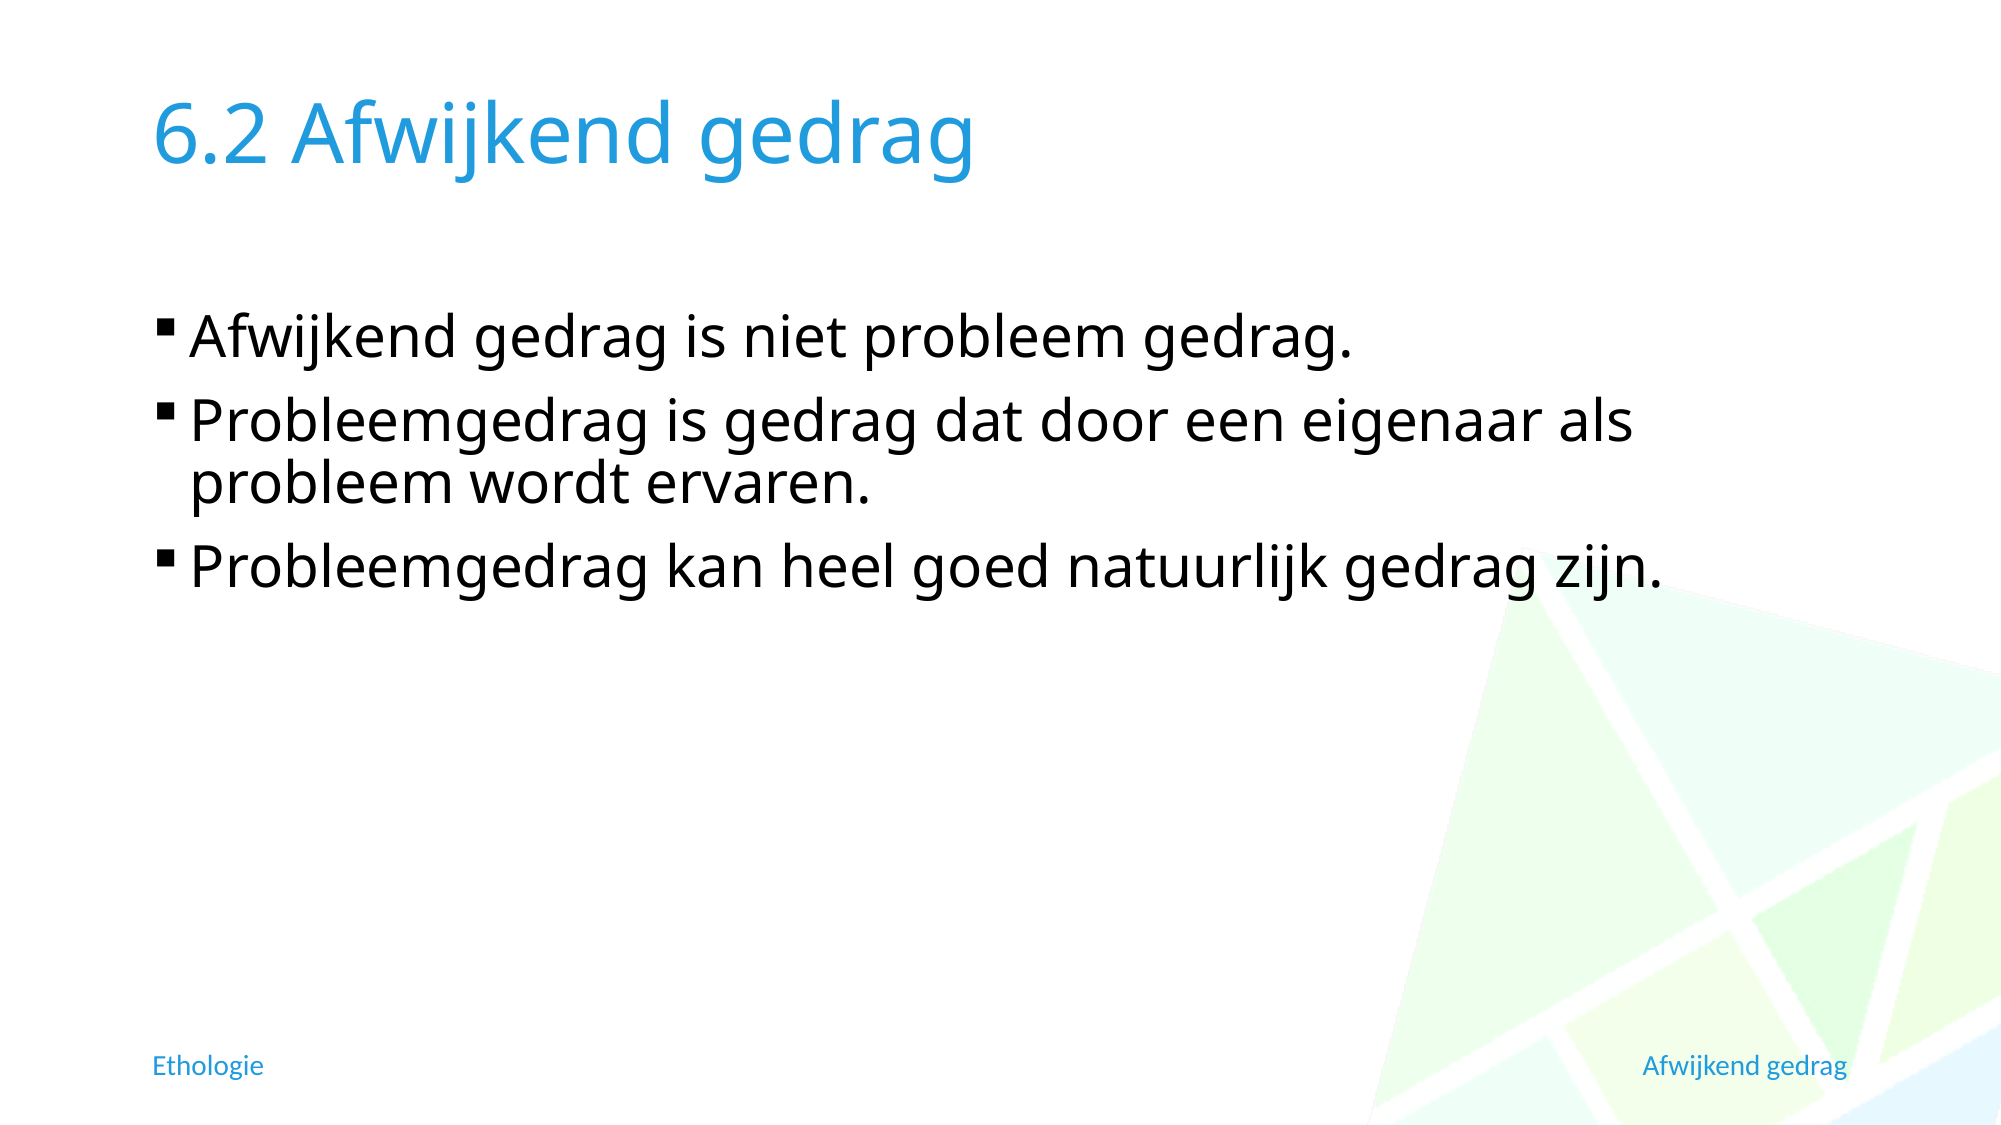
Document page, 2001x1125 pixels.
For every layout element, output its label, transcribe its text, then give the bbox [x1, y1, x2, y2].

list Afwijkend gedrag is niet probleem gedrag. Probleemgedrag is gedrag dat door een eigenaar als probleem wordt ervaren. Probleemgedrag kan heel goed natuurlijk gedrag zijn. [137, 299, 1863, 1014]
list Ethologie [137, 1042, 588, 1103]
list Afwijkend gedrag [1412, 1042, 1863, 1103]
title 6.2 Afwijkend gedrag [137, 59, 1863, 215]
